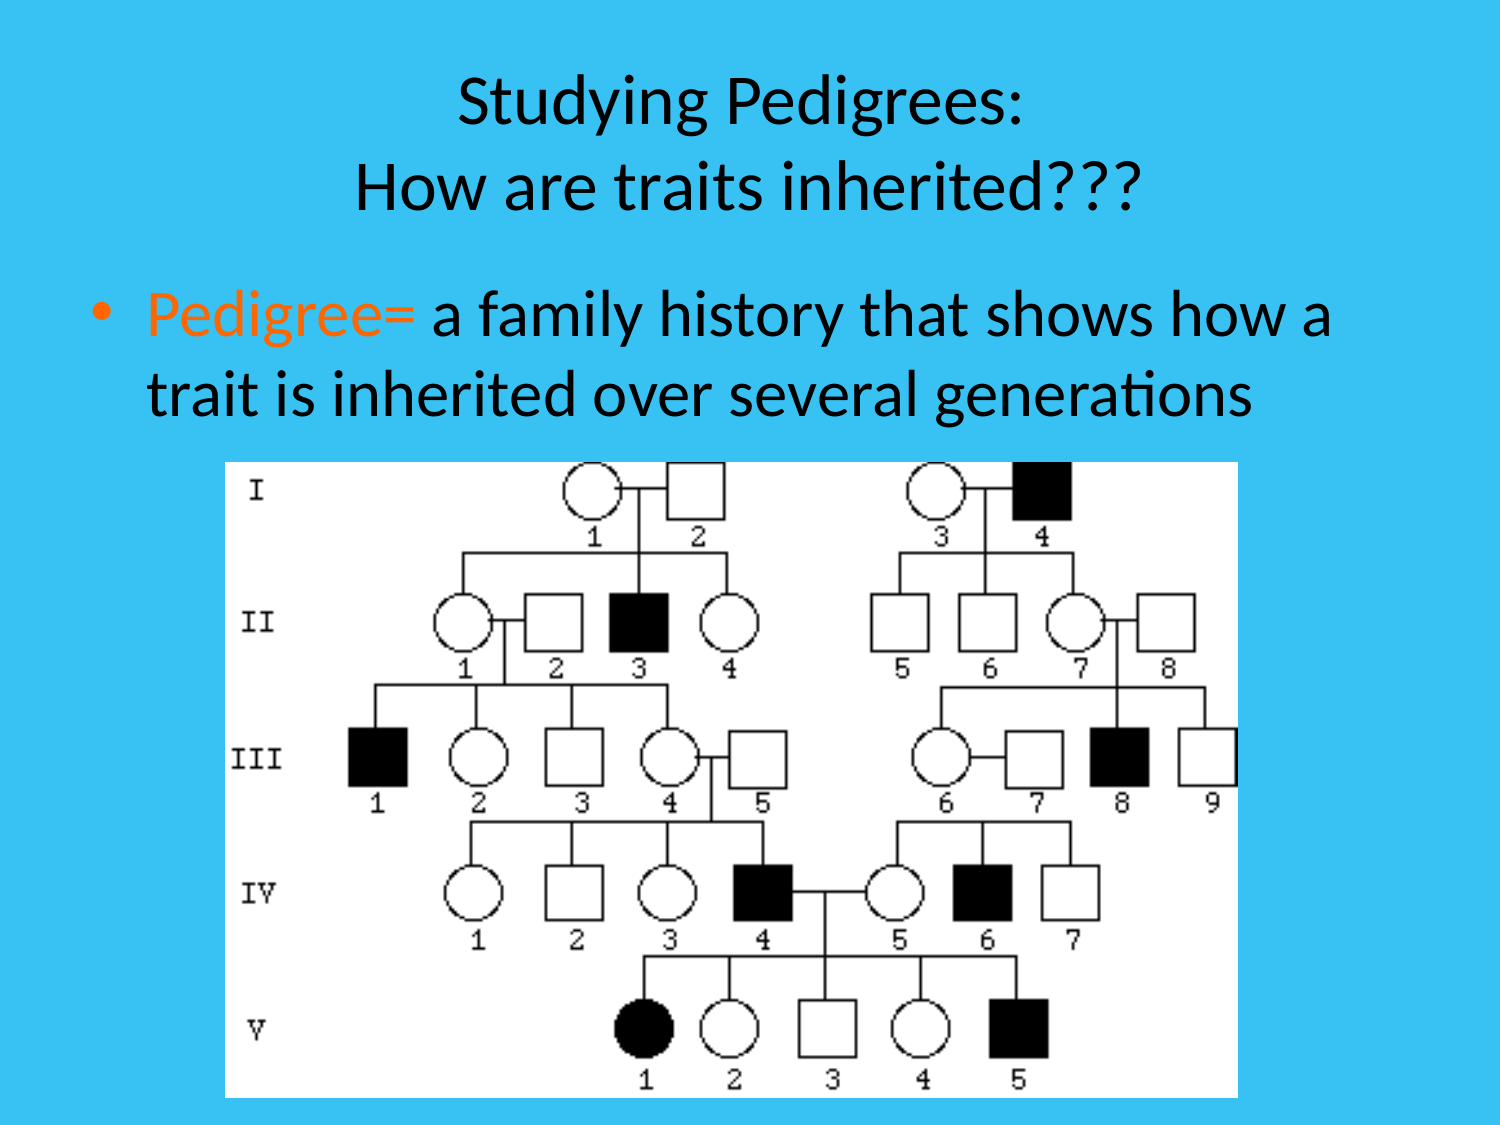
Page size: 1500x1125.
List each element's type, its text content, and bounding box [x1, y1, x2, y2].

list Pedigree= a family history that shows how a trait is inherited over several generations [75, 262, 1425, 475]
picture [224, 462, 1238, 1099]
title Studying Pedigrees: How are traits inherited??? [75, 45, 1425, 233]
